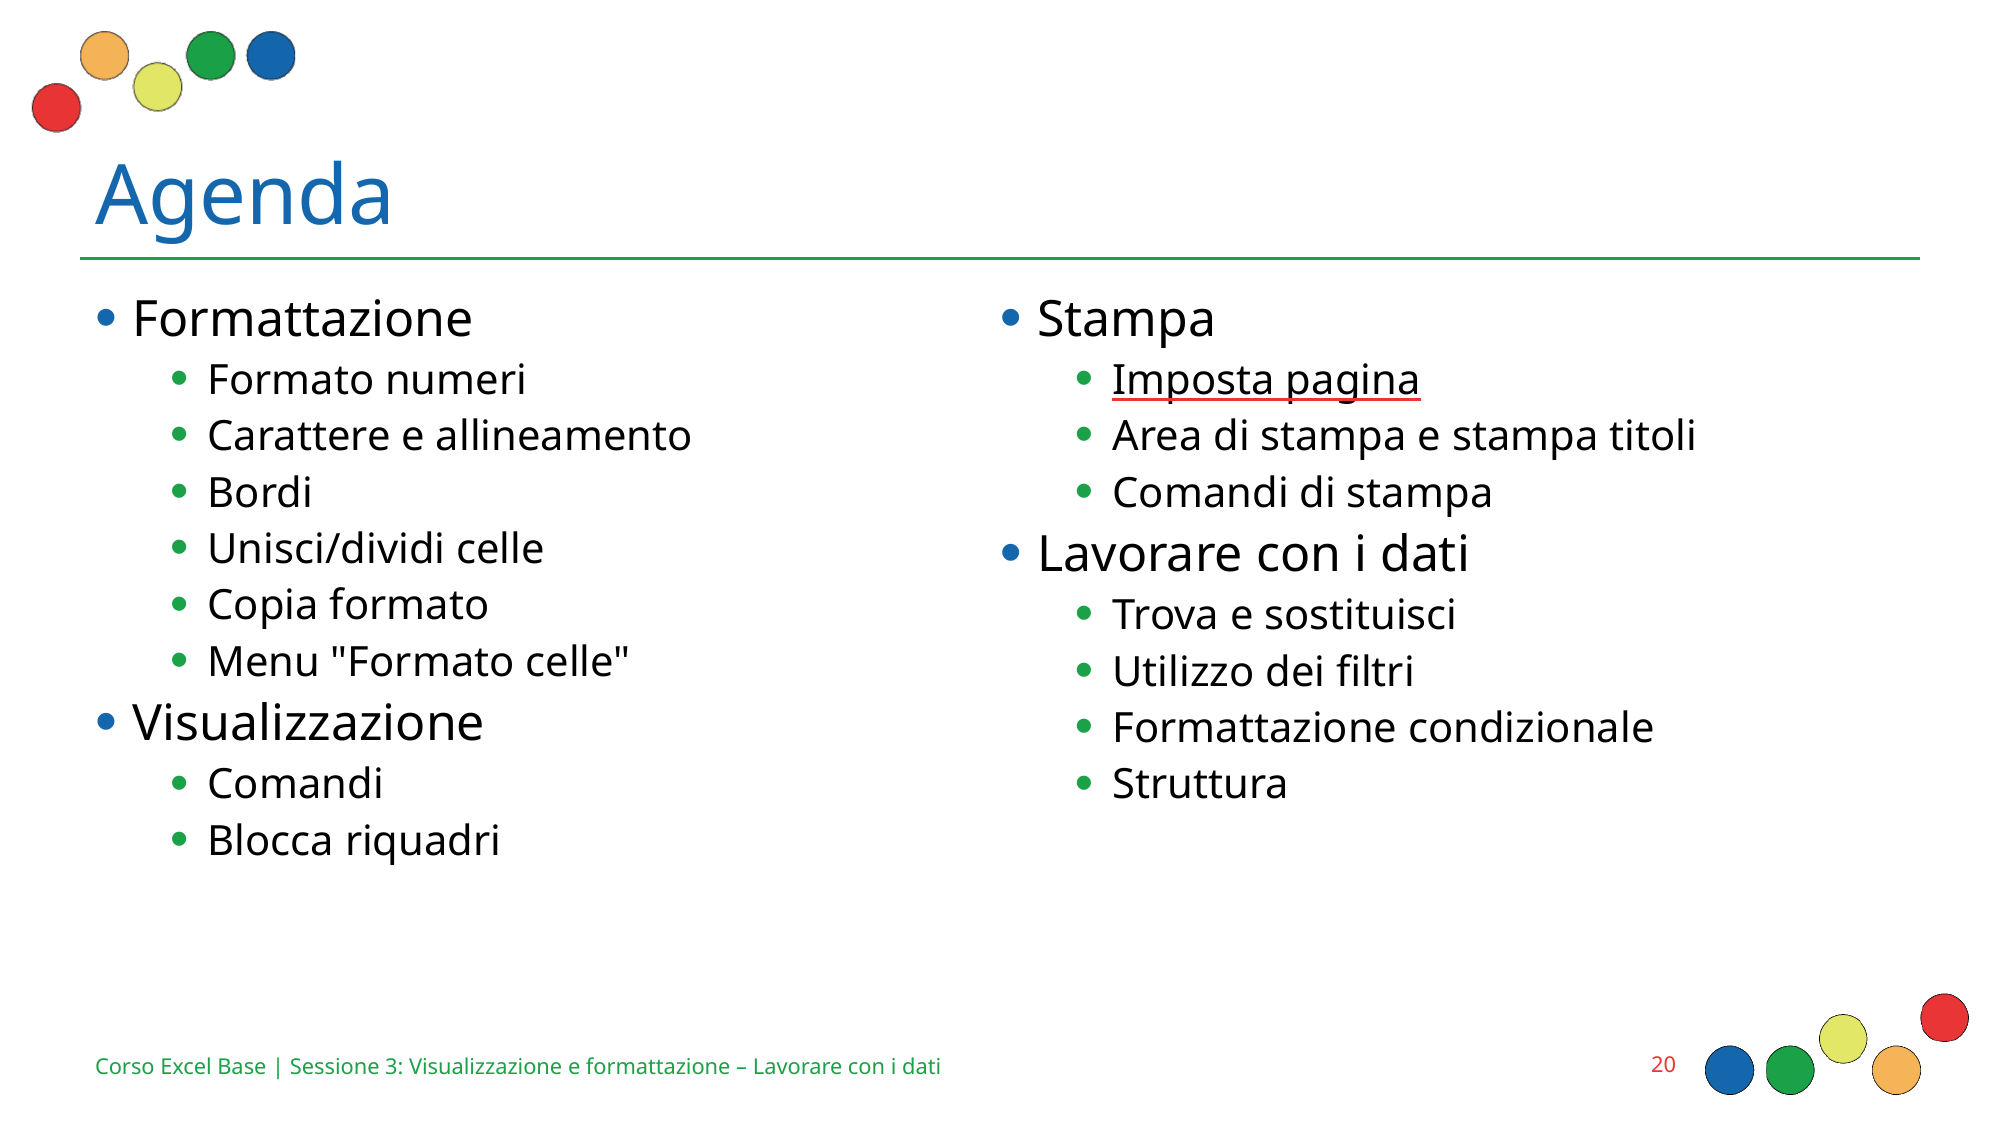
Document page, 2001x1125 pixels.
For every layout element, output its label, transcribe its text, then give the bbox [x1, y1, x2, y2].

picture [1704, 990, 1971, 1096]
title Agenda [80, 123, 1920, 259]
picture [29, 30, 295, 135]
list Formattazione Formato numeri Carattere e allineamento Bordi Unisci/dividi celle Copia formato Menu "Formato celle" Visualizzazione Comandi Blocca riquadri Stampa Imposta pagina Area di stampa e stampa titoli Comandi di stampa Lavorare con i dati Trova e sostituisci Utilizzo dei filtri Formattazione condizionale Struttura [80, 278, 1920, 1011]
slide_number 20 [1583, 1035, 1692, 1096]
footer Corso Excel Base | Sessione 3: Visualizzazione e formattazione – Lavorare con i dati [80, 1035, 1571, 1096]
